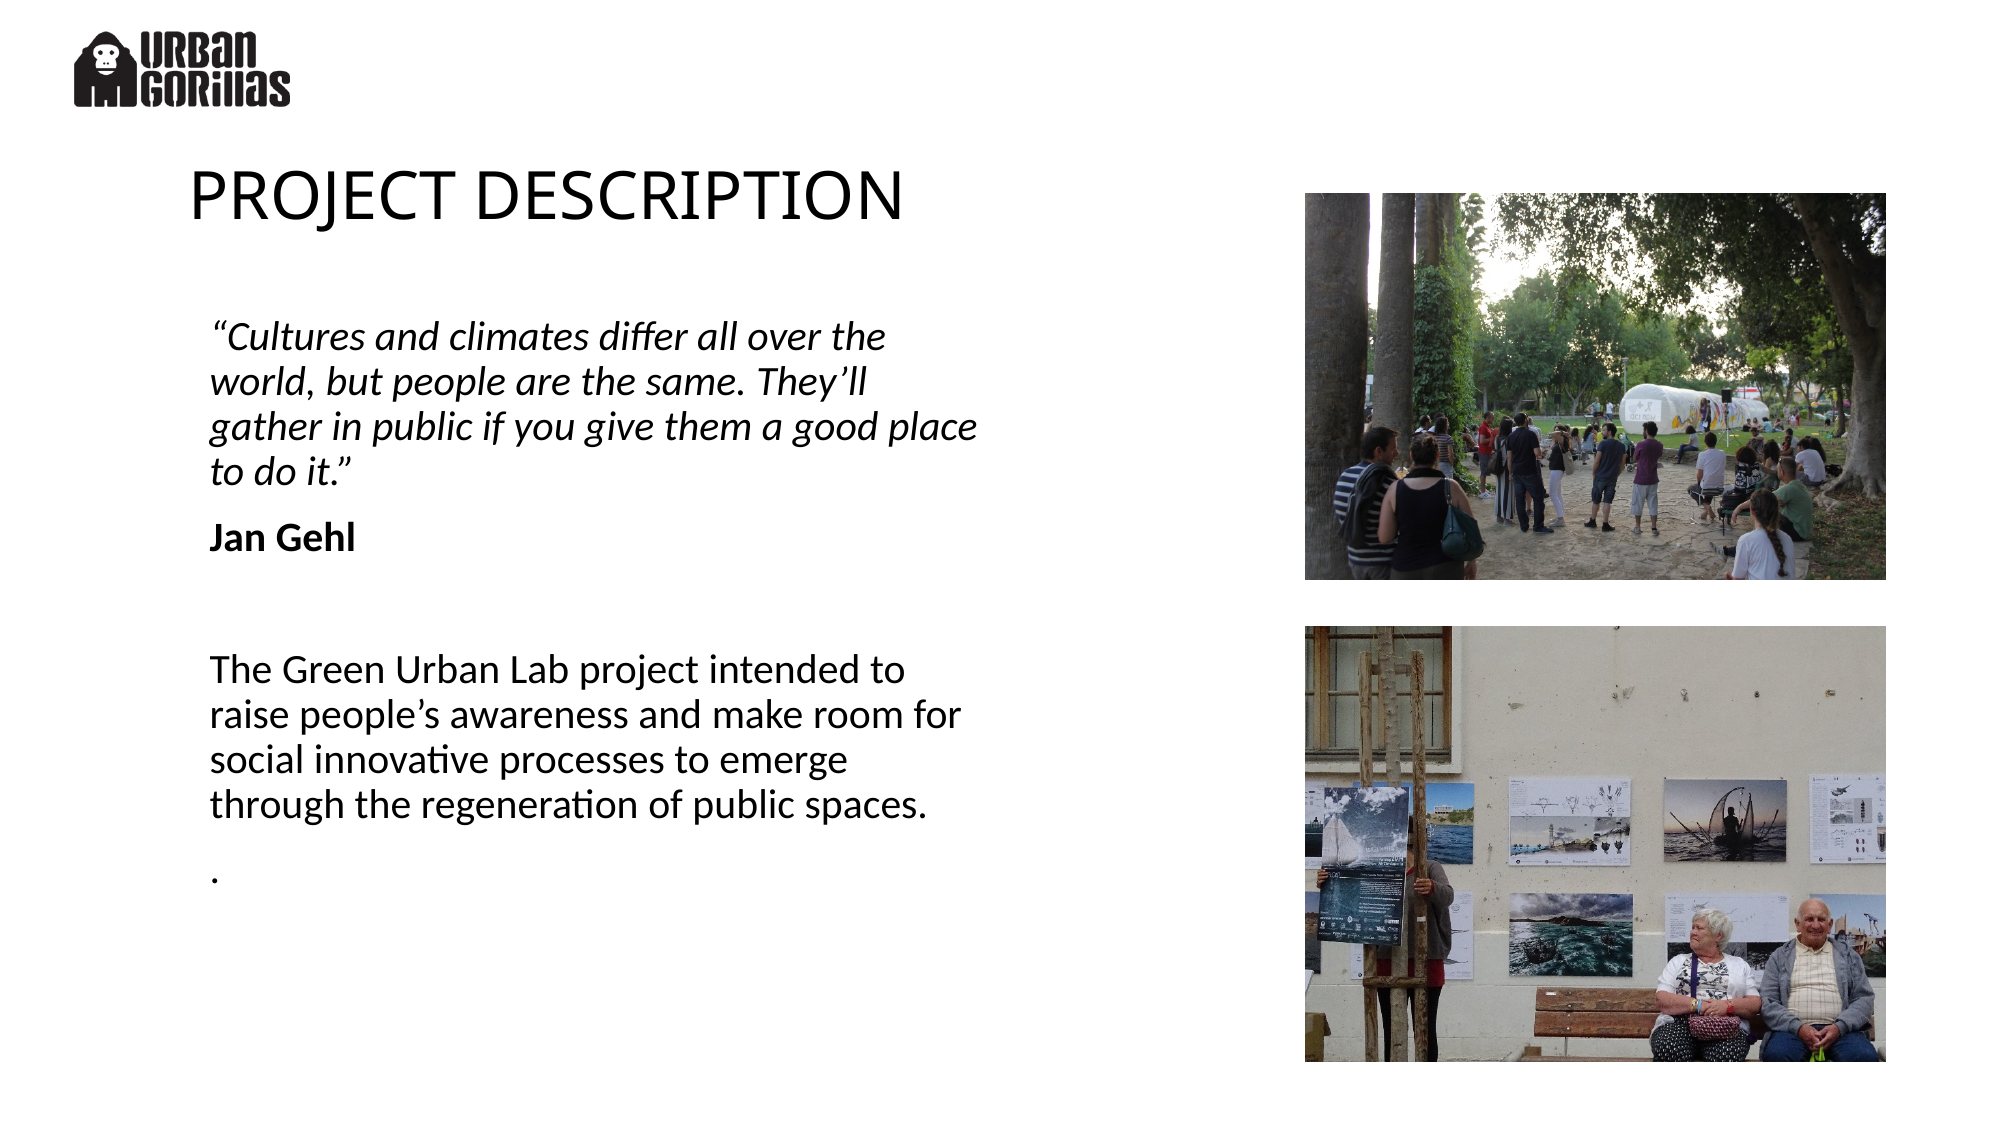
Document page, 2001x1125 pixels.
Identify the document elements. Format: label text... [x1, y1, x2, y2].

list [1305, 626, 1886, 1062]
picture [1305, 193, 1886, 580]
picture [74, 31, 290, 107]
title PROJECT DESCRIPTION [173, 89, 1899, 307]
list “Cultures and climates differ all over the world, but people are the same. They’ll gather in public if you give them a good place to do it.” Jan Gehl The Green Urban Lab project intended to raise people’s awareness and make room for social innovative processes to emerge through the regeneration of public spaces. . [194, 307, 1005, 968]
